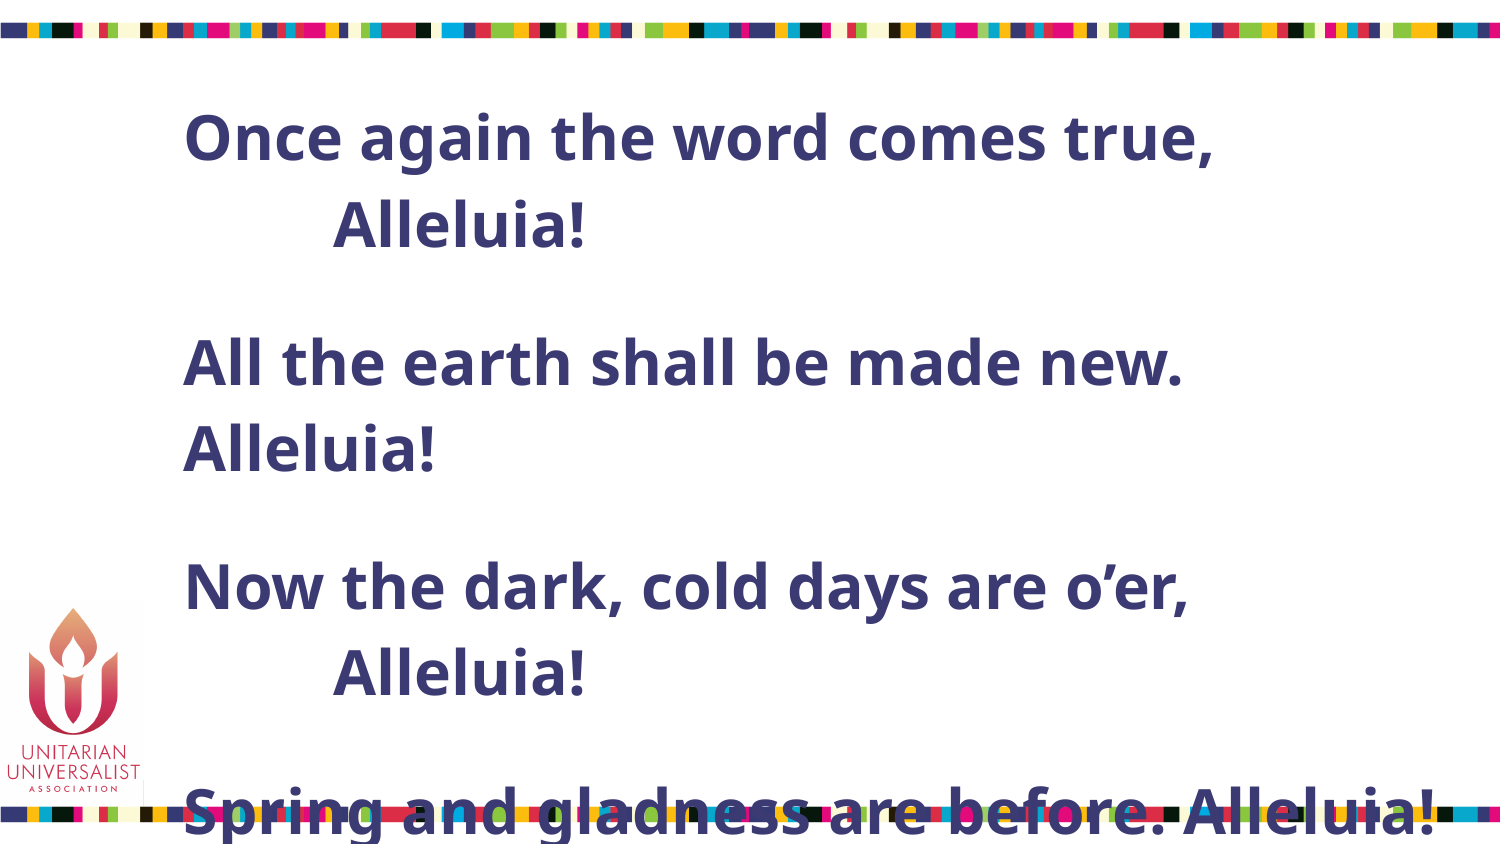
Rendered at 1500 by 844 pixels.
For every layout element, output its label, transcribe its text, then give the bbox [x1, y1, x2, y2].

text_box Once again the word comes true, Alleluia! All the earth shall be made new. Alleluia! Now the dark, cold days are o’er, Alleluia! Spring and gladness are before. Alleluia! [168, 72, 1457, 805]
text_box Once again the word comes true, Alleluia! All the earth shall be made new. Alleluia! Now the dark, cold days are o’er, Alleluia! Spring and gladness are before. Alleluia! [168, 832, 1457, 844]
picture [0, 22, 1500, 40]
picture [0, 600, 1500, 824]
